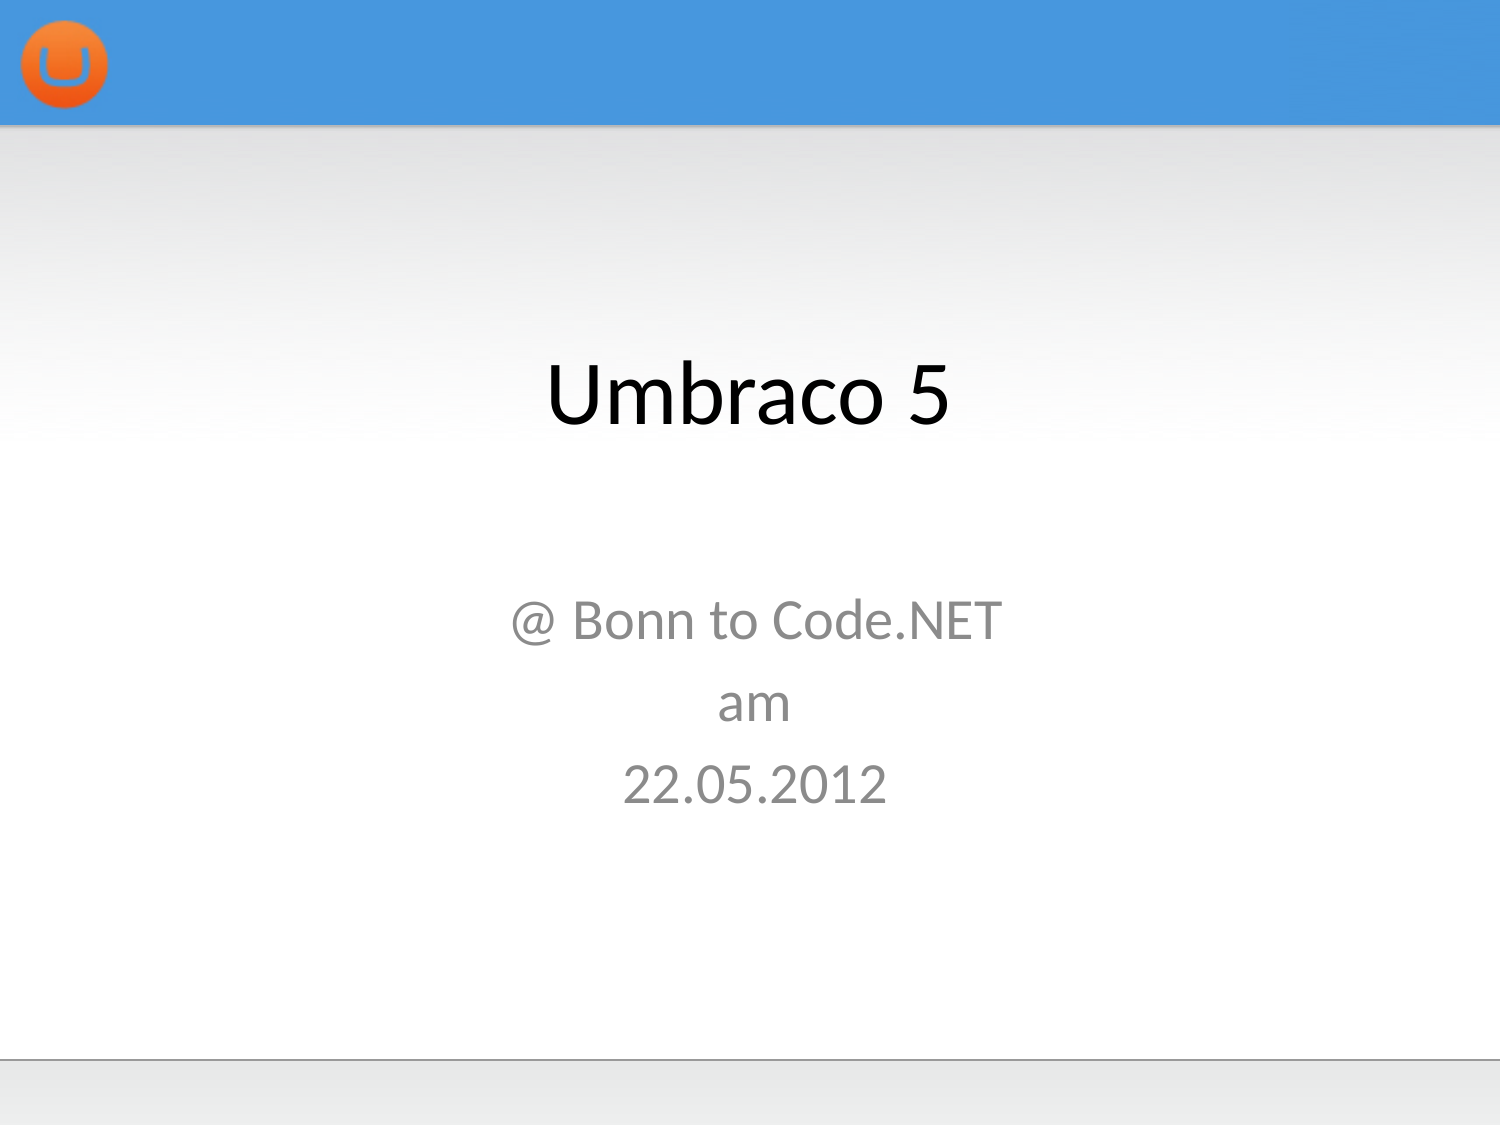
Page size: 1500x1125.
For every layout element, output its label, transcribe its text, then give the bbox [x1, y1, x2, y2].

subtitle @ Bonn to Code.NET am 22.05.2012 [230, 574, 1281, 862]
picture [0, 0, 1500, 1125]
title Umbraco 5 [112, 267, 1388, 509]
